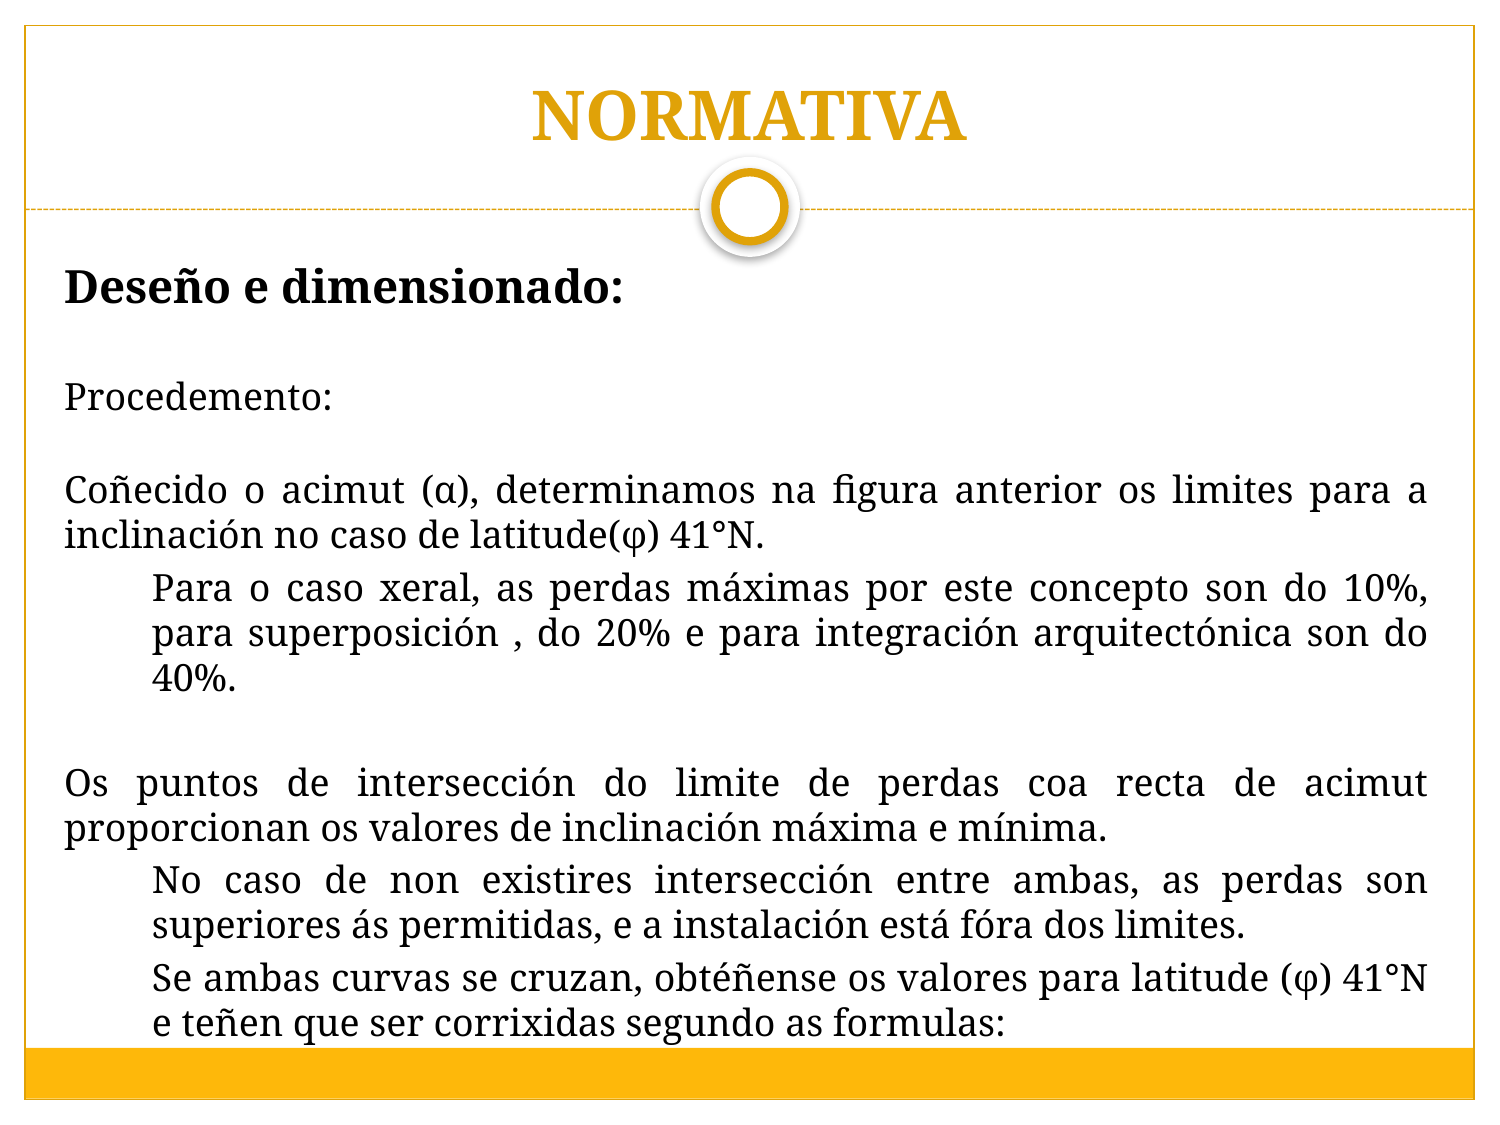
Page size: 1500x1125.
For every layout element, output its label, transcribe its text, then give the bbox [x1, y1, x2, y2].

list Deseño e dimensionado: Procedemento: Coñecido o acimut (α), determinamos na figura anterior os limites para a inclinación no caso de latitude(φ) 41°N. Para o caso xeral, as perdas máximas por este concepto son do 10%, para superposición , do 20% e para integración arquitectónica son do 40%. Os puntos de intersección do limite de perdas coa recta de acimut proporcionan os valores de inclinación máxima e mínima. No caso de non existires intersección entre ambas, as perdas son superiores ás permitidas, e a instalación está fóra dos limites. Se ambas curvas se cruzan, obtéñense os valores para latitude (φ) 41°N e teñen que ser corrixidas segundo as formulas: [49, 250, 1445, 1024]
title NORMATIVA [49, 37, 1450, 162]
